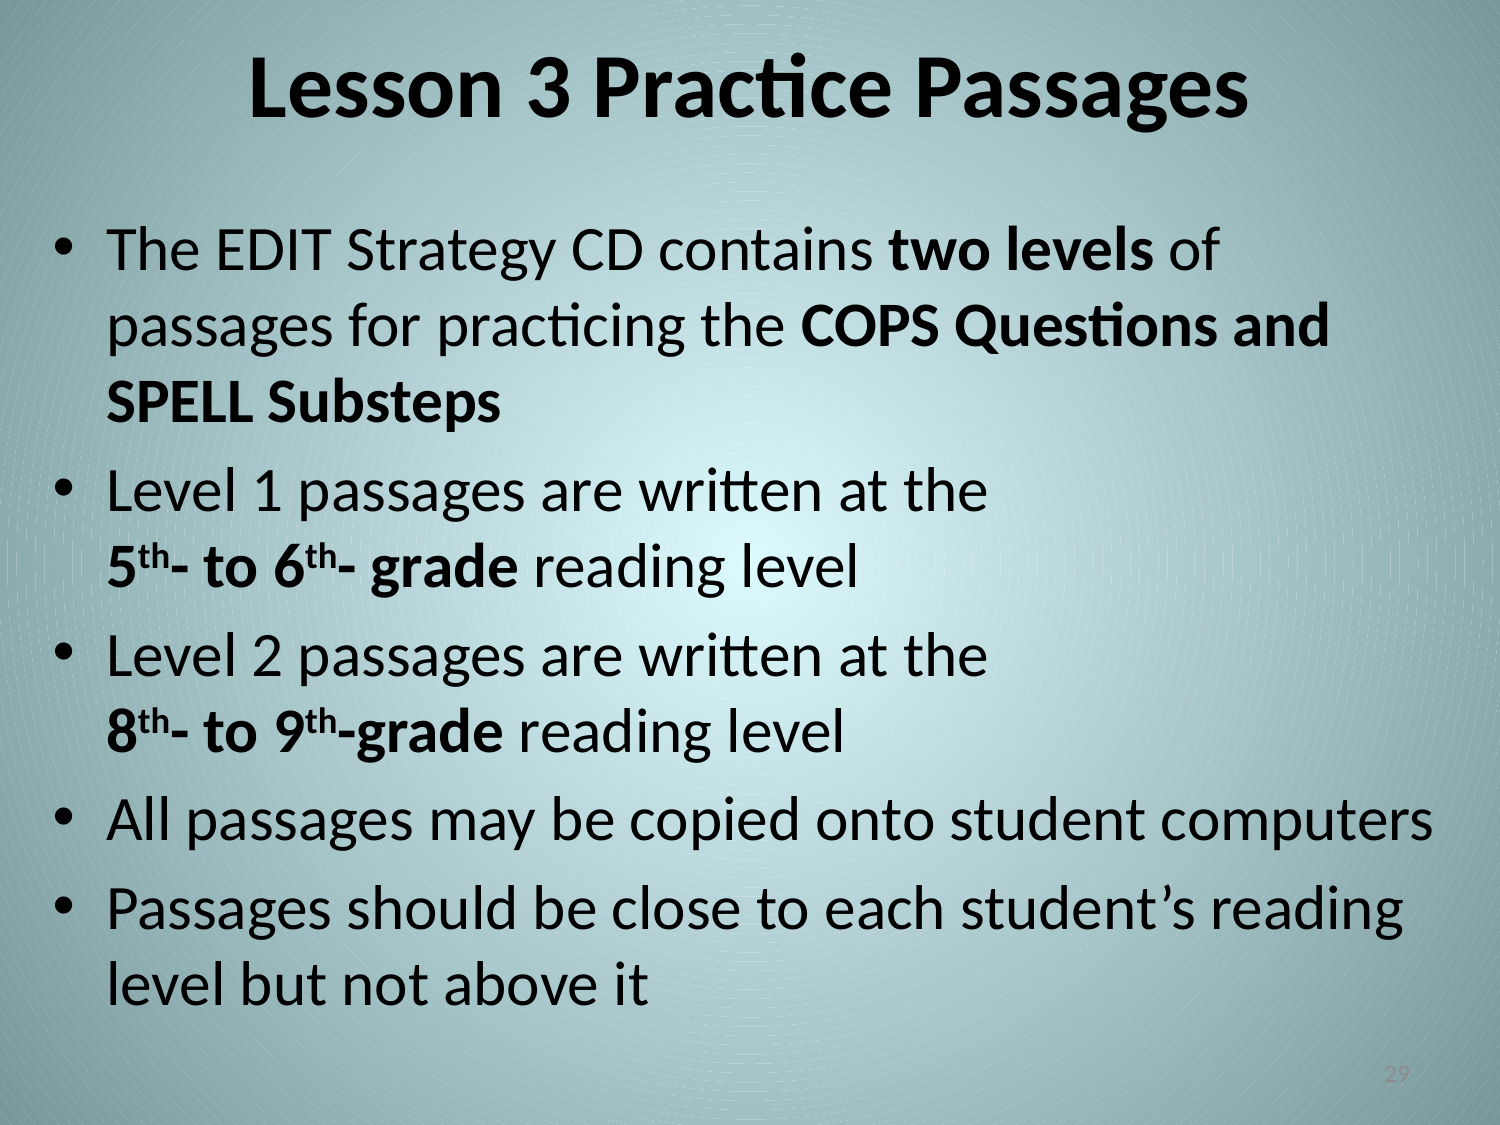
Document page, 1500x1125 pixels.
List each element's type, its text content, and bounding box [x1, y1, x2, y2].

list The EDIT Strategy CD contains two levels of passages for practicing the COPS Questions and SPELL Substeps Level 1 passages are written at the 5th- to 6th- grade reading level Level 2 passages are written at the 8th- to 9th-grade reading level All passages may be copied onto student computers Passages should be close to each student’s reading level but not above it [37, 200, 1463, 1103]
title Lesson 3 Practice Passages [75, 0, 1425, 163]
slide_number 29 [1074, 1042, 1425, 1103]
